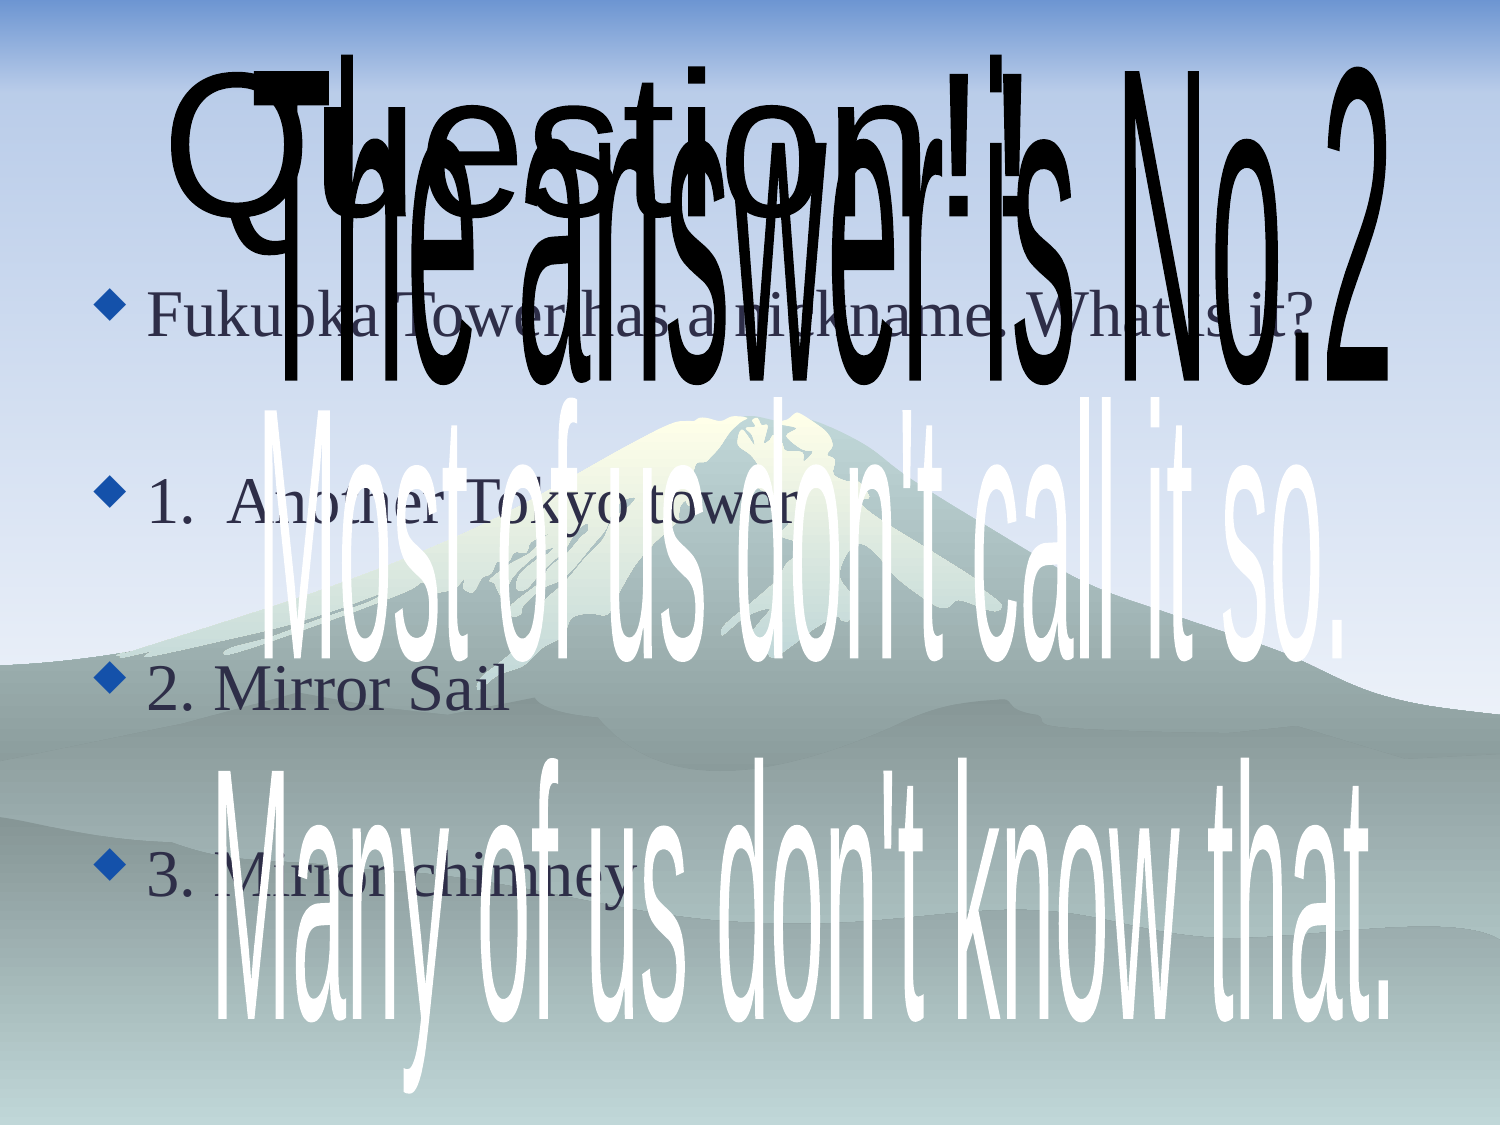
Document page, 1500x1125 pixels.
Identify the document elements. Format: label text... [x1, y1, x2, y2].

list Fukuoka Tower has a nickname. What is it? 1. Another Tokyo tower 2. Mirror Sail 3. Mirror chimney [74, 262, 1426, 1001]
